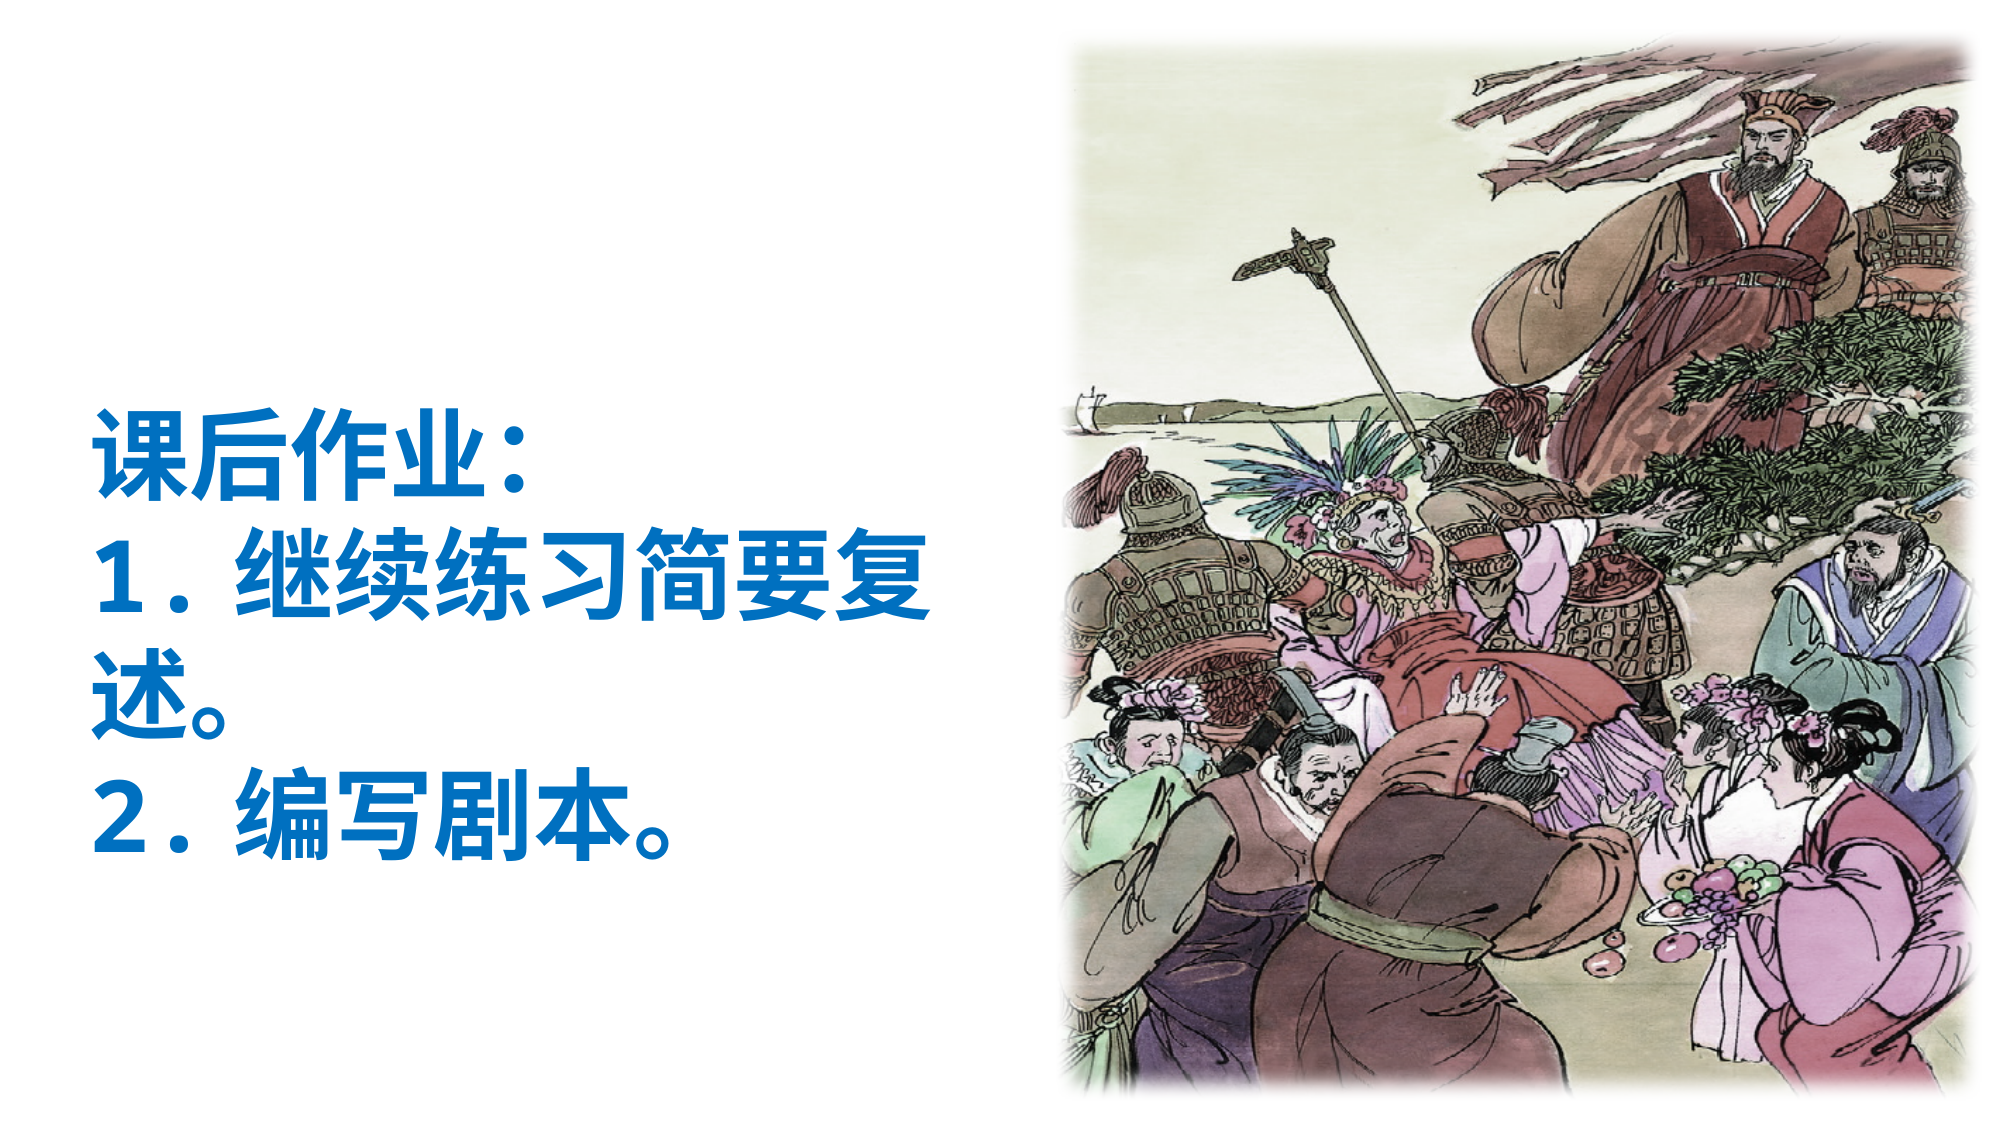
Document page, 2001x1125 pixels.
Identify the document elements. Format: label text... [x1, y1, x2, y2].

text_box 课后作业： 1.继续练习简要复述。 2.编写剧本。 [74, 385, 1036, 880]
picture [1056, 29, 1982, 1101]
